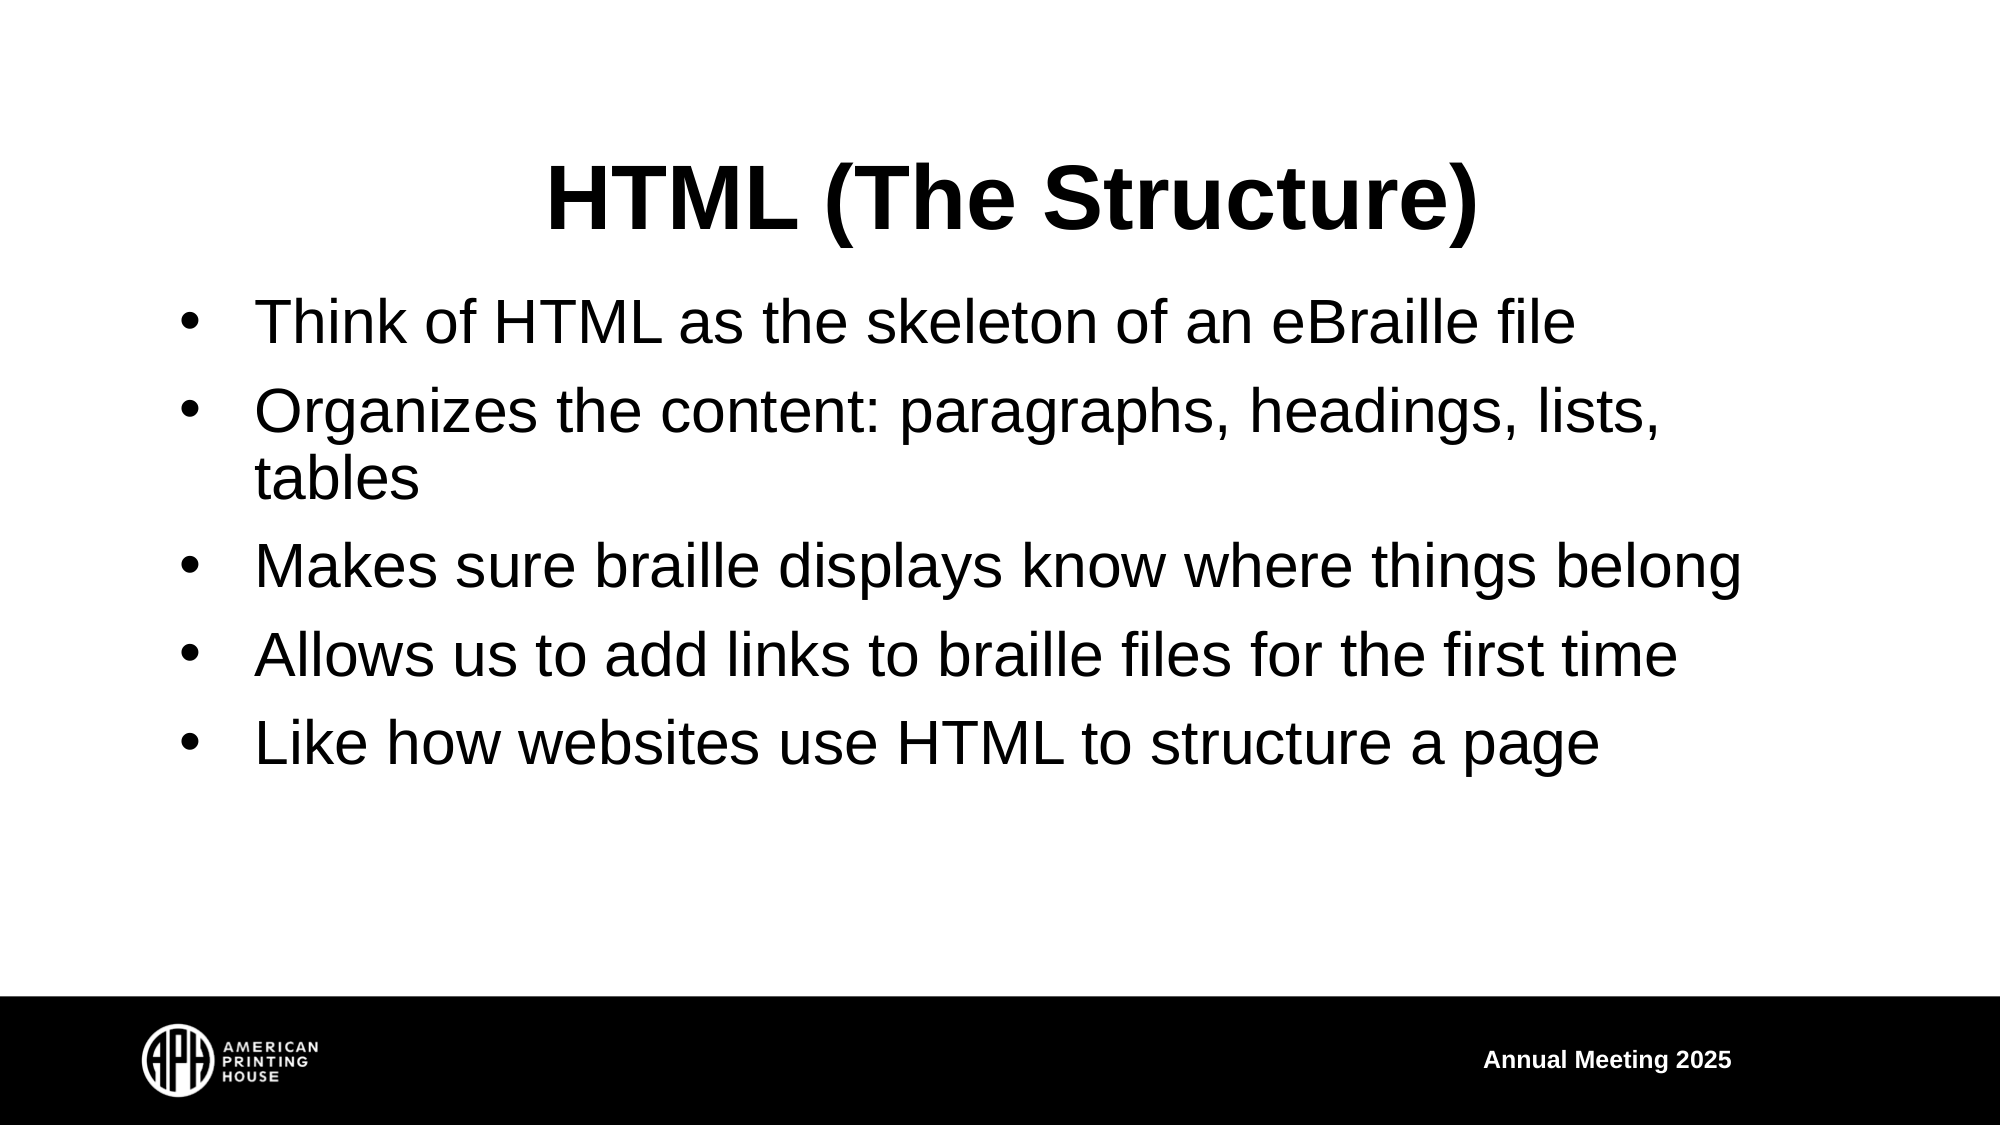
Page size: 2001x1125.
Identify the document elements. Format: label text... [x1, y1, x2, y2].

picture [137, 1019, 326, 1102]
list Think of HTML as the skeleton of an eBraille file Organizes the content: paragraphs, headings, lists, tables Makes sure braille displays know where things belong Allows us to add links to braille files for the first time Like how websites use HTML to structure a page [164, 282, 1863, 925]
footer Annual Meeting 2025 [794, 1047, 1748, 1070]
title HTML (The Structure) [164, 128, 1863, 271]
